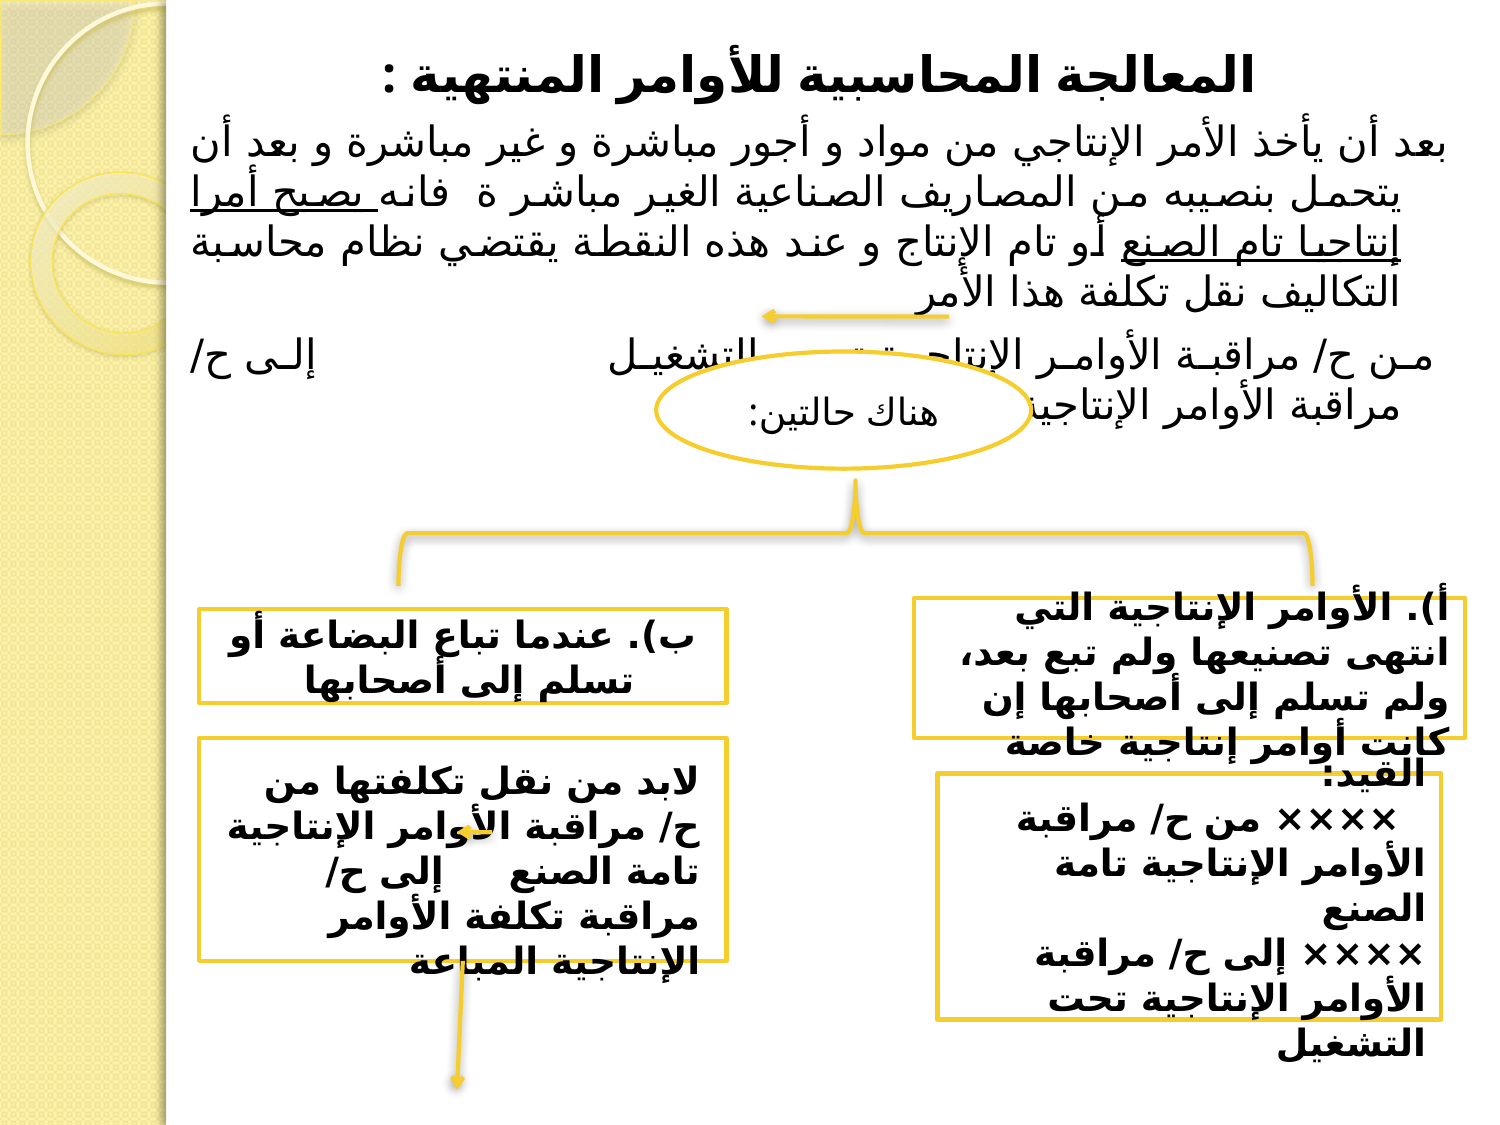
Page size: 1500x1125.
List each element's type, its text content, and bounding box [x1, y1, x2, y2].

list المعالجة المحاسبية للأوامر المنتهية : بعد أن يأخذ الأمر الإنتاجي من مواد و أجور مباشرة و غير مباشرة و بعد أن يتحمل بنصيبه من المصاريف الصناعية الغير مباشر ة فانه يصبح أمرا إنتاجيا تام الصنع أو تام الإنتاج و عند هذه النقطة يقتضي نظام محاسبة التكاليف نقل تكلفة هذا الأمر من ح/ مراقبة الأوامر الإنتاجية تحت التشغيل إلى ح/ مراقبة الأوامر الإنتاجية تامة الصنع [175, 35, 1477, 1090]
text_box لابد من نقل تكلفتها من ح/ مراقبة الأوامر الإنتاجية تامة الصنع إلى ح/ مراقبة تكلفة الأوامر الإنتاجية المباعة [210, 749, 715, 1035]
text_box [935, 771, 949, 1022]
text_box هناك حالتين: [654, 349, 1034, 471]
text_box [396, 478, 1315, 586]
text_box القيد: ×××× من ح/ مراقبة الأوامر الإنتاجية تامة الصنع ×××× إلى ح/ مراقبة الأوامر الإنتاجية تحت التشغيل [949, 741, 1442, 1072]
text_box [197, 736, 729, 963]
text_box [912, 596, 937, 740]
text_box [395, 1022, 525, 1029]
text_box ب). عندما تباع البضاعة أو تسلم إلى أصحابها [197, 607, 729, 705]
text_box أ). الأوامر الإنتاجية التي انتهى تصنيعها ولم تبع بعد، ولم تسلم إلى أصحابها إن كانت أوامر إنتاجية خاصة [937, 575, 1465, 771]
